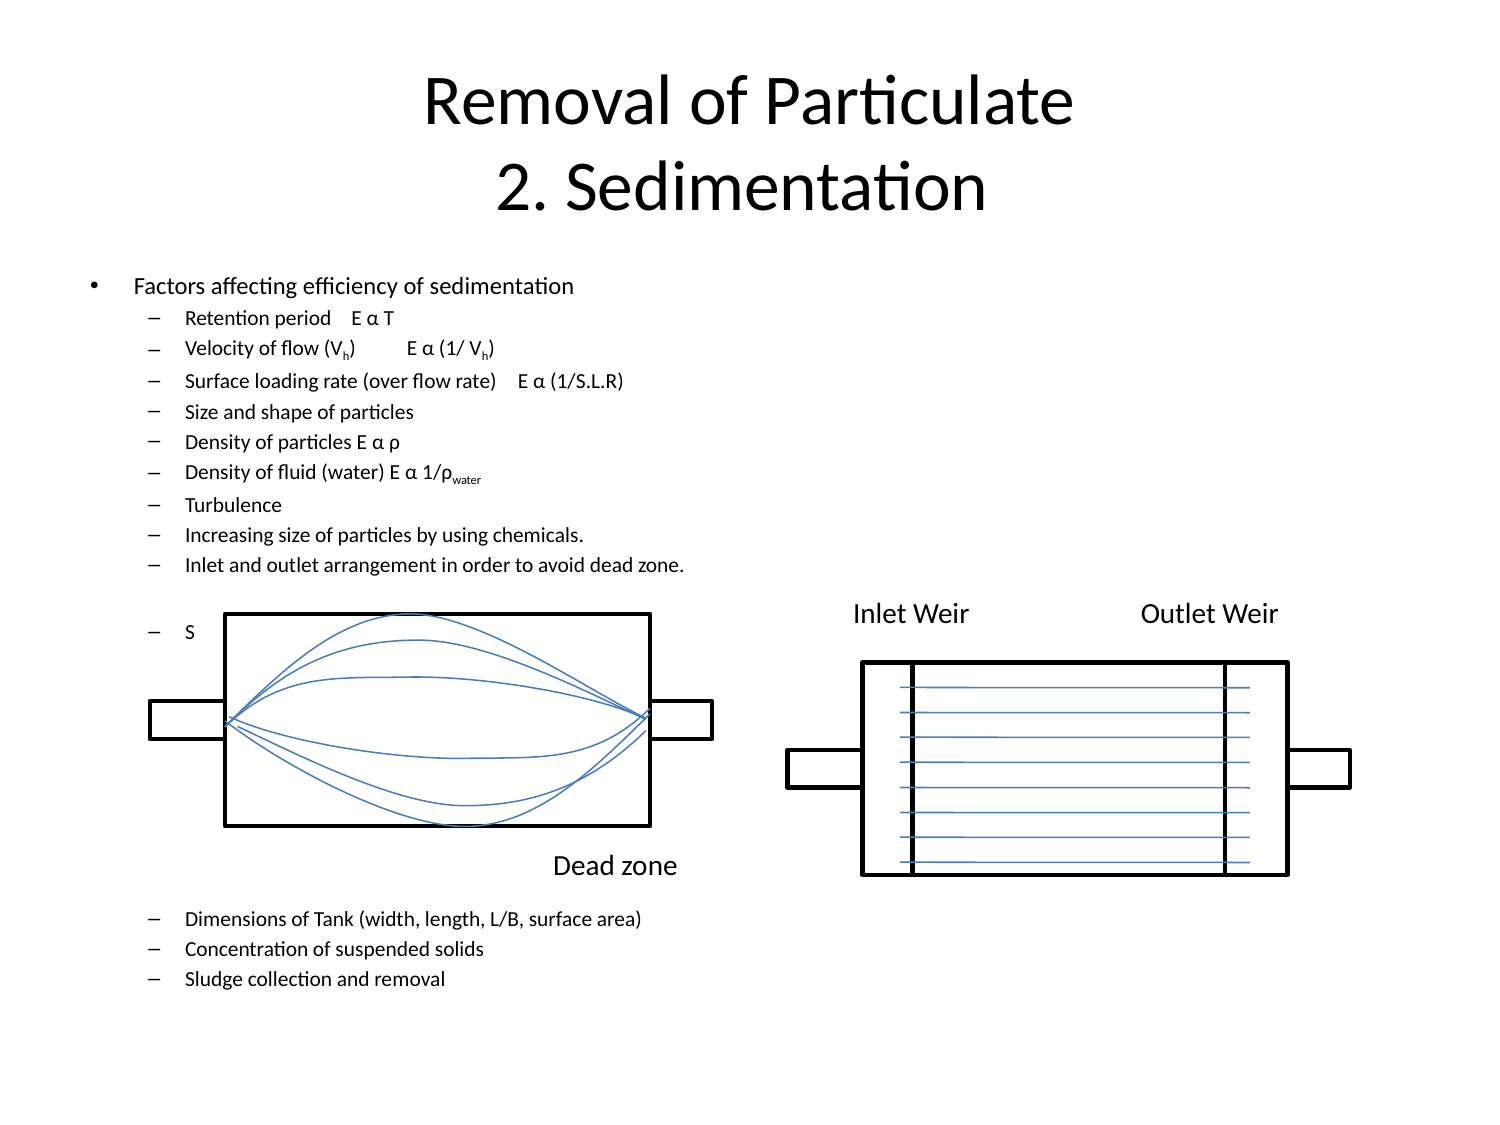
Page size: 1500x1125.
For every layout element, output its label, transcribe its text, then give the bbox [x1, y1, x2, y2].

list Factors affecting efficiency of sedimentation Retention period E α T Velocity of flow (Vh) E α (1/ Vh) Surface loading rate (over flow rate) E α (1/S.L.R) Size and shape of particles Density of particles E α ρ Density of fluid (water) E α 1/ρwater Turbulence Increasing size of particles by using chemicals. Inlet and outlet arrangement in order to avoid dead zone. S Dimensions of Tank (width, length, L/B, surface area) Concentration of suspended solids Sludge collection and removal [75, 262, 1425, 1005]
title Removal of Particulate 2. Sedimentation [75, 45, 1425, 233]
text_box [149, 612, 713, 890]
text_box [787, 587, 1351, 876]
